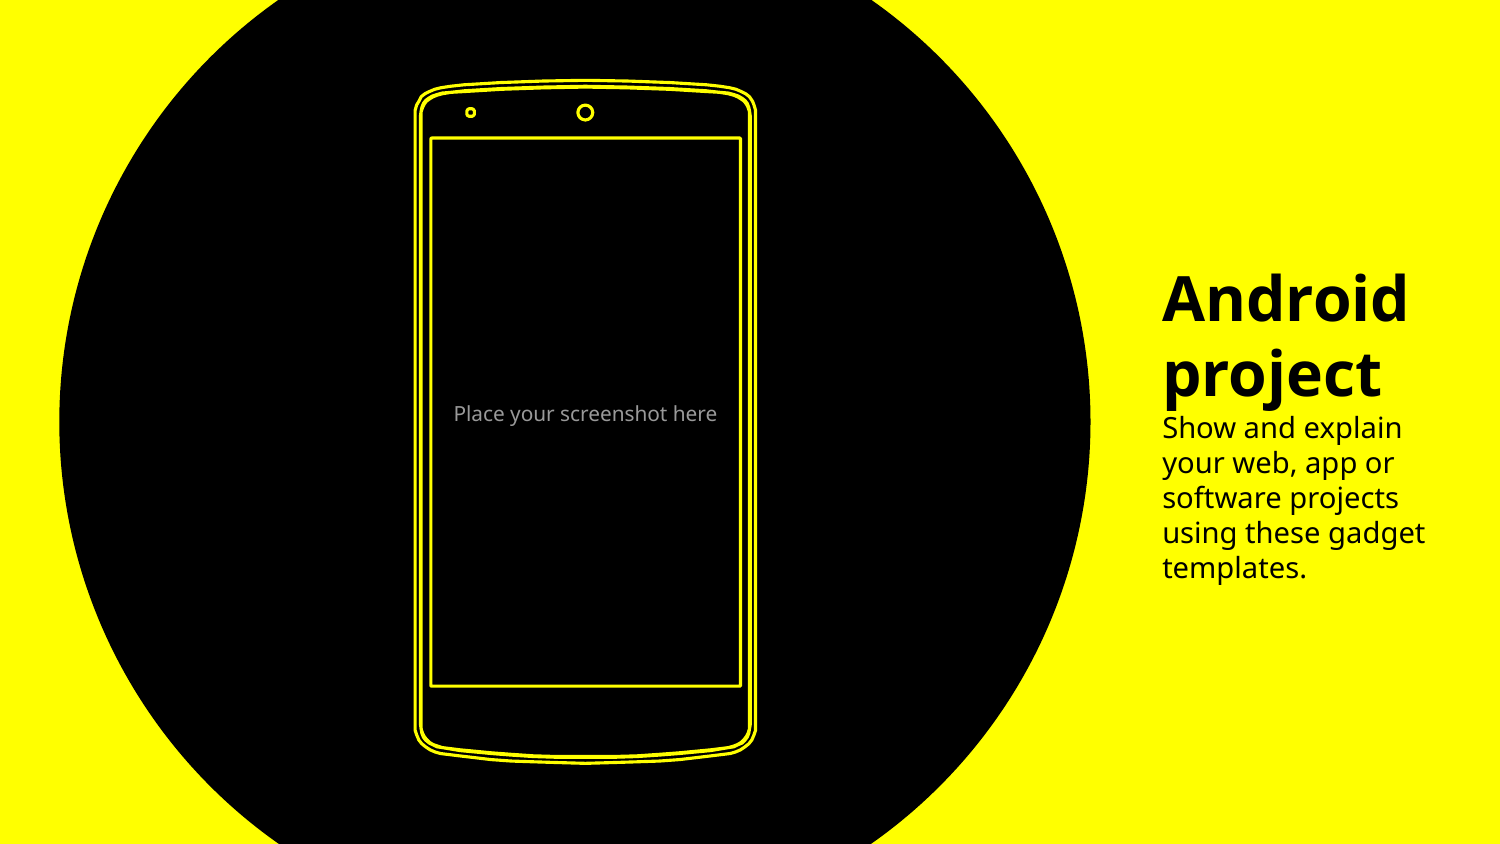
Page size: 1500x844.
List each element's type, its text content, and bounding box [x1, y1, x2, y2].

text_box Place your screenshot here [430, 137, 741, 689]
text_box [415, 80, 756, 764]
list Android project Show and explain your web, app or software projects using these gadget templates. [1147, 0, 1457, 844]
